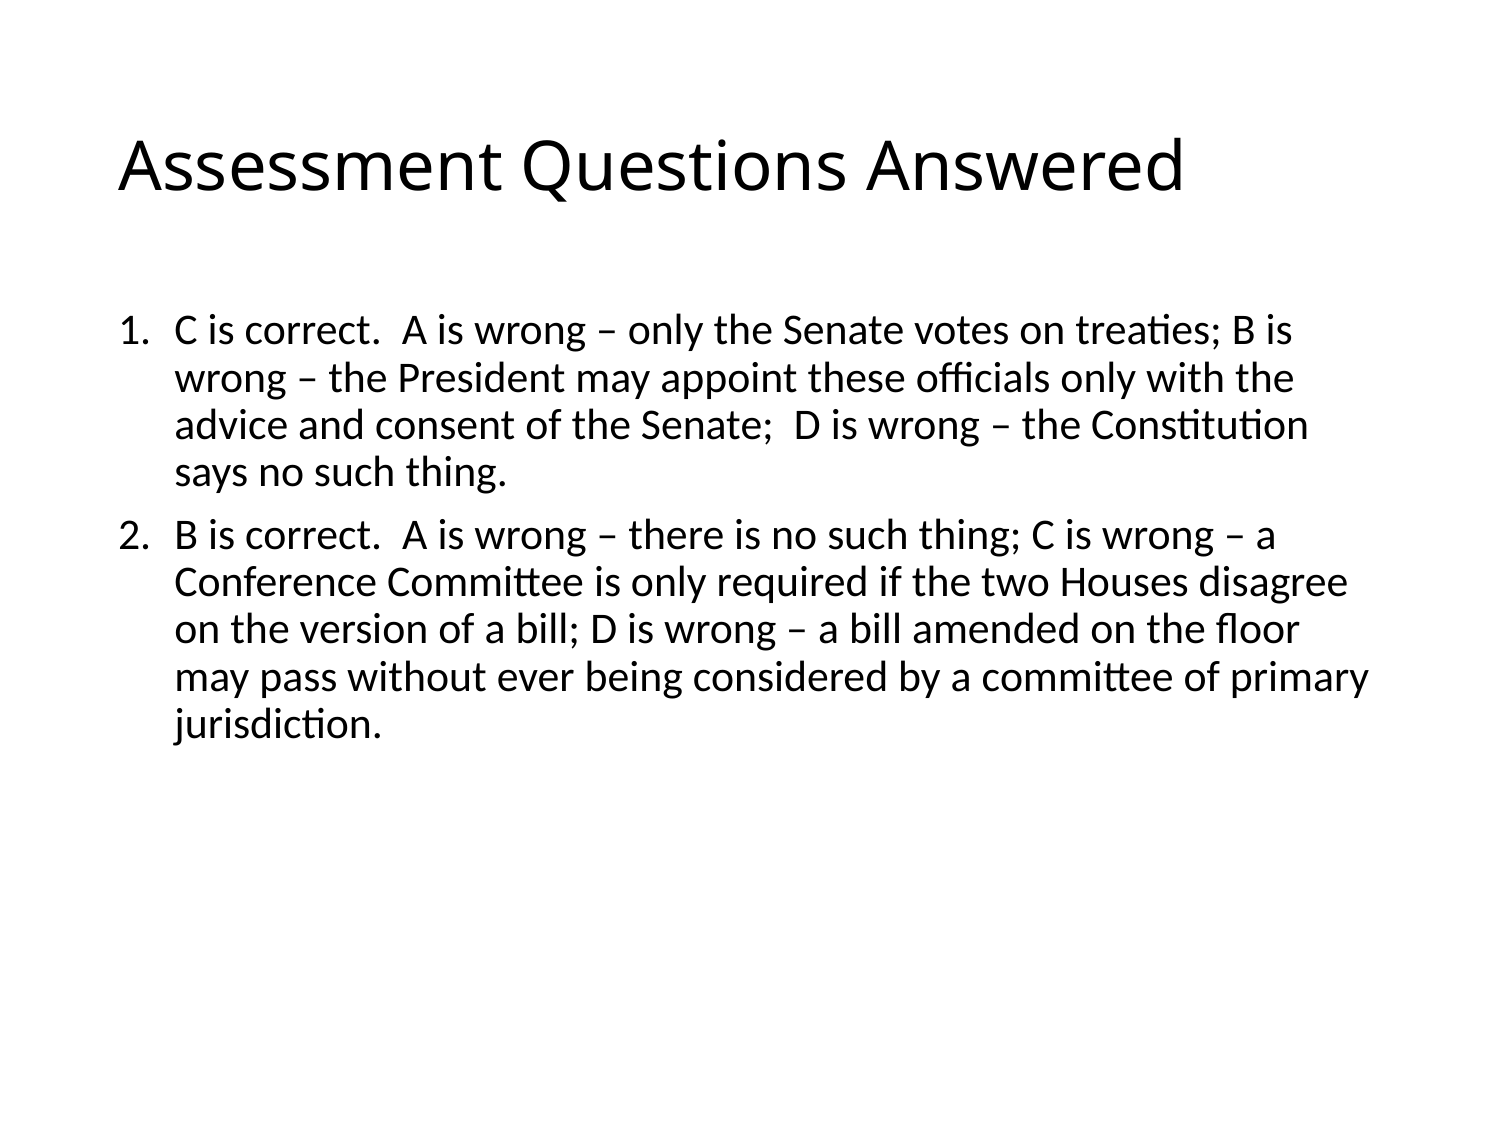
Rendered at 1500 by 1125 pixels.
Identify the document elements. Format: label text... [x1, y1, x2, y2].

title Assessment Questions Answered [102, 59, 1398, 278]
list C is correct. A is wrong – only the Senate votes on treaties; B is wrong – the President may appoint these officials only with the advice and consent of the Senate; D is wrong – the Constitution says no such thing. B is correct. A is wrong – there is no such thing; C is wrong – a Conference Committee is only required if the two Houses disagree on the version of a bill; D is wrong – a bill amended on the floor may pass without ever being considered by a committee of primary jurisdiction. [102, 299, 1398, 1014]
